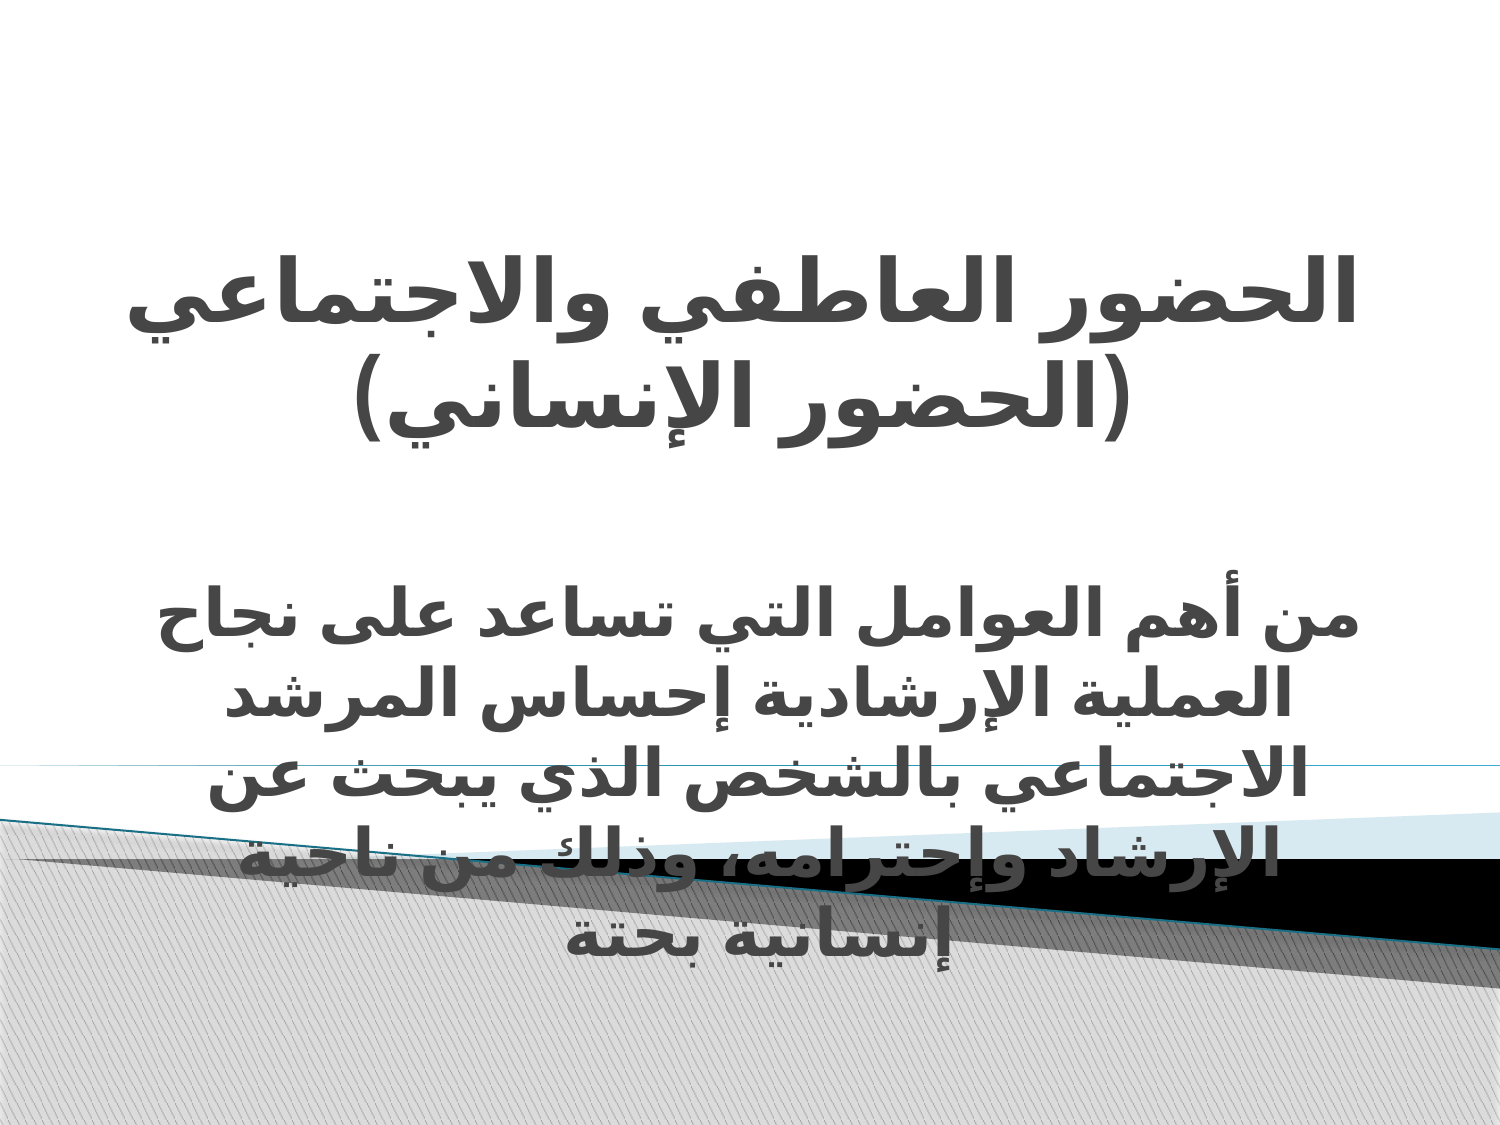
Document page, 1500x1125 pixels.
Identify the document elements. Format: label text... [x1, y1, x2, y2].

title الحضور العاطفي والاجتماعي (الحضور الإنساني) [105, 152, 1381, 453]
picture [5, 859, 1500, 989]
subtitle من أهم العوامل التي تساعد على نجاح العملية الإرشادية إحساس المرشد الاجتماعي بالشخص الذي يبحث عن الإرشاد وإحترامه، وذلك من ناحية إنسانية بحتة [117, 562, 1393, 760]
